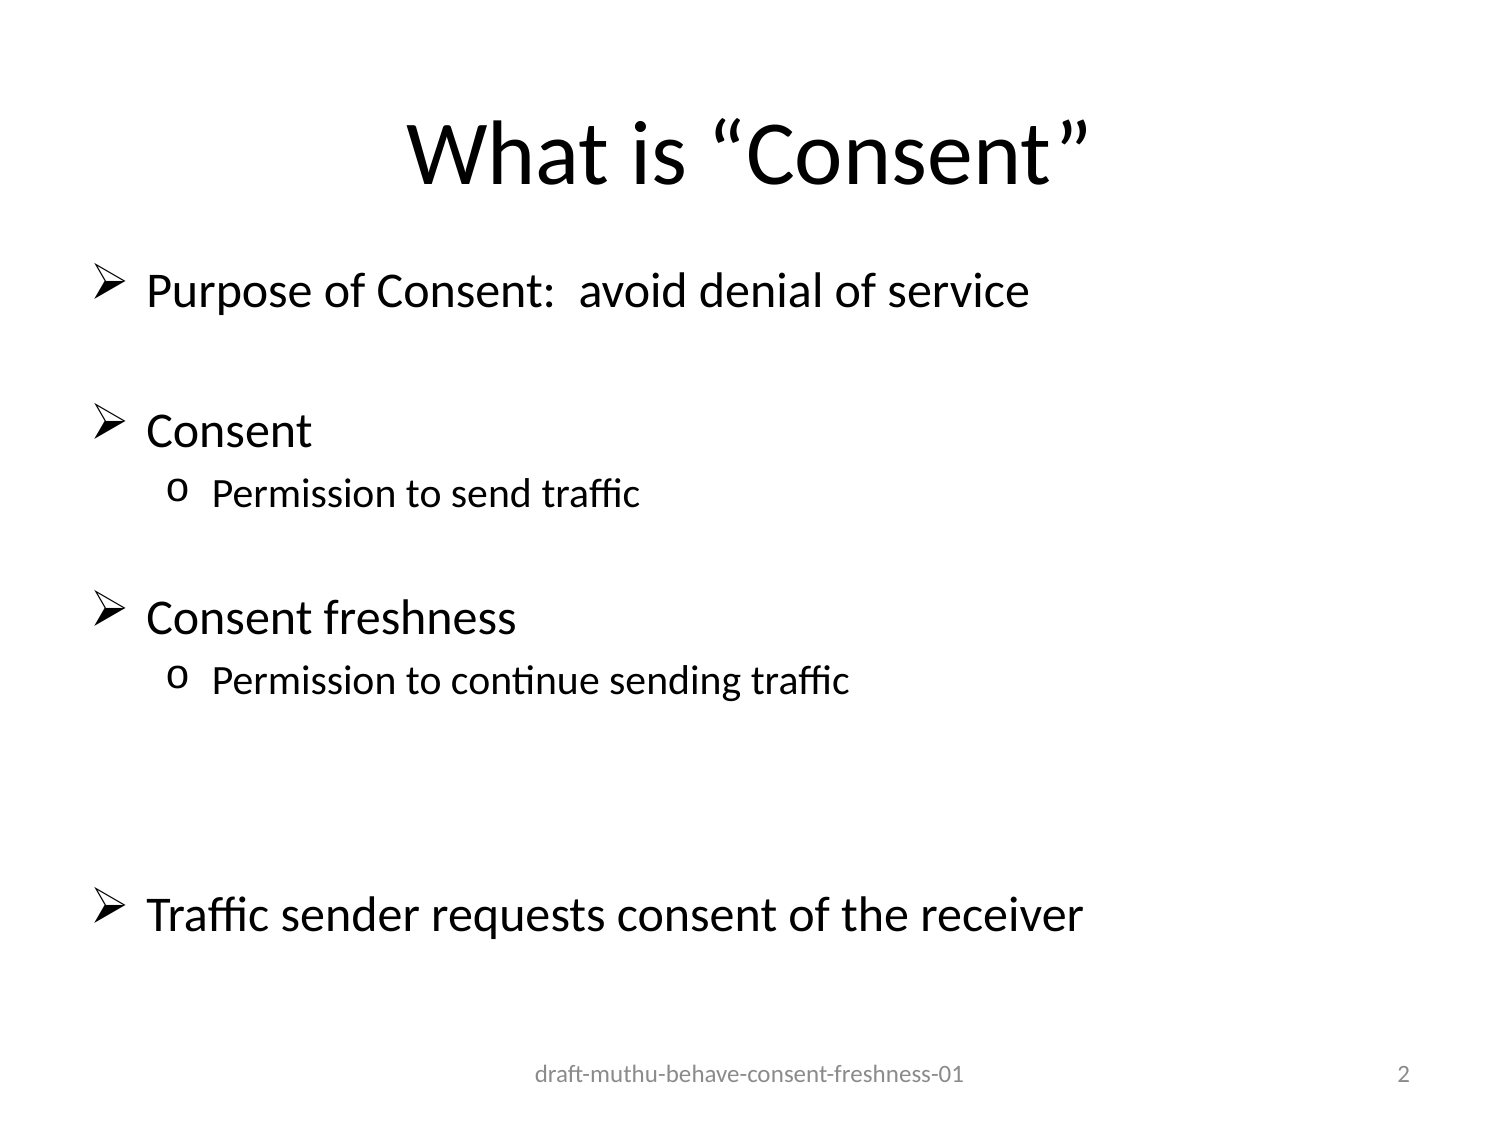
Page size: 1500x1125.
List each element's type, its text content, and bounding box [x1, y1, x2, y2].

slide_number 2 [1074, 1042, 1425, 1103]
title What is “Consent” [74, 69, 1426, 226]
footer draft-muthu-behave-consent-freshness-01 [512, 1042, 988, 1103]
list Purpose of Consent: avoid denial of service Consent Permission to send traffic Consent freshness Permission to continue sending traffic Traffic sender requests consent of the receiver [74, 249, 1426, 1051]
